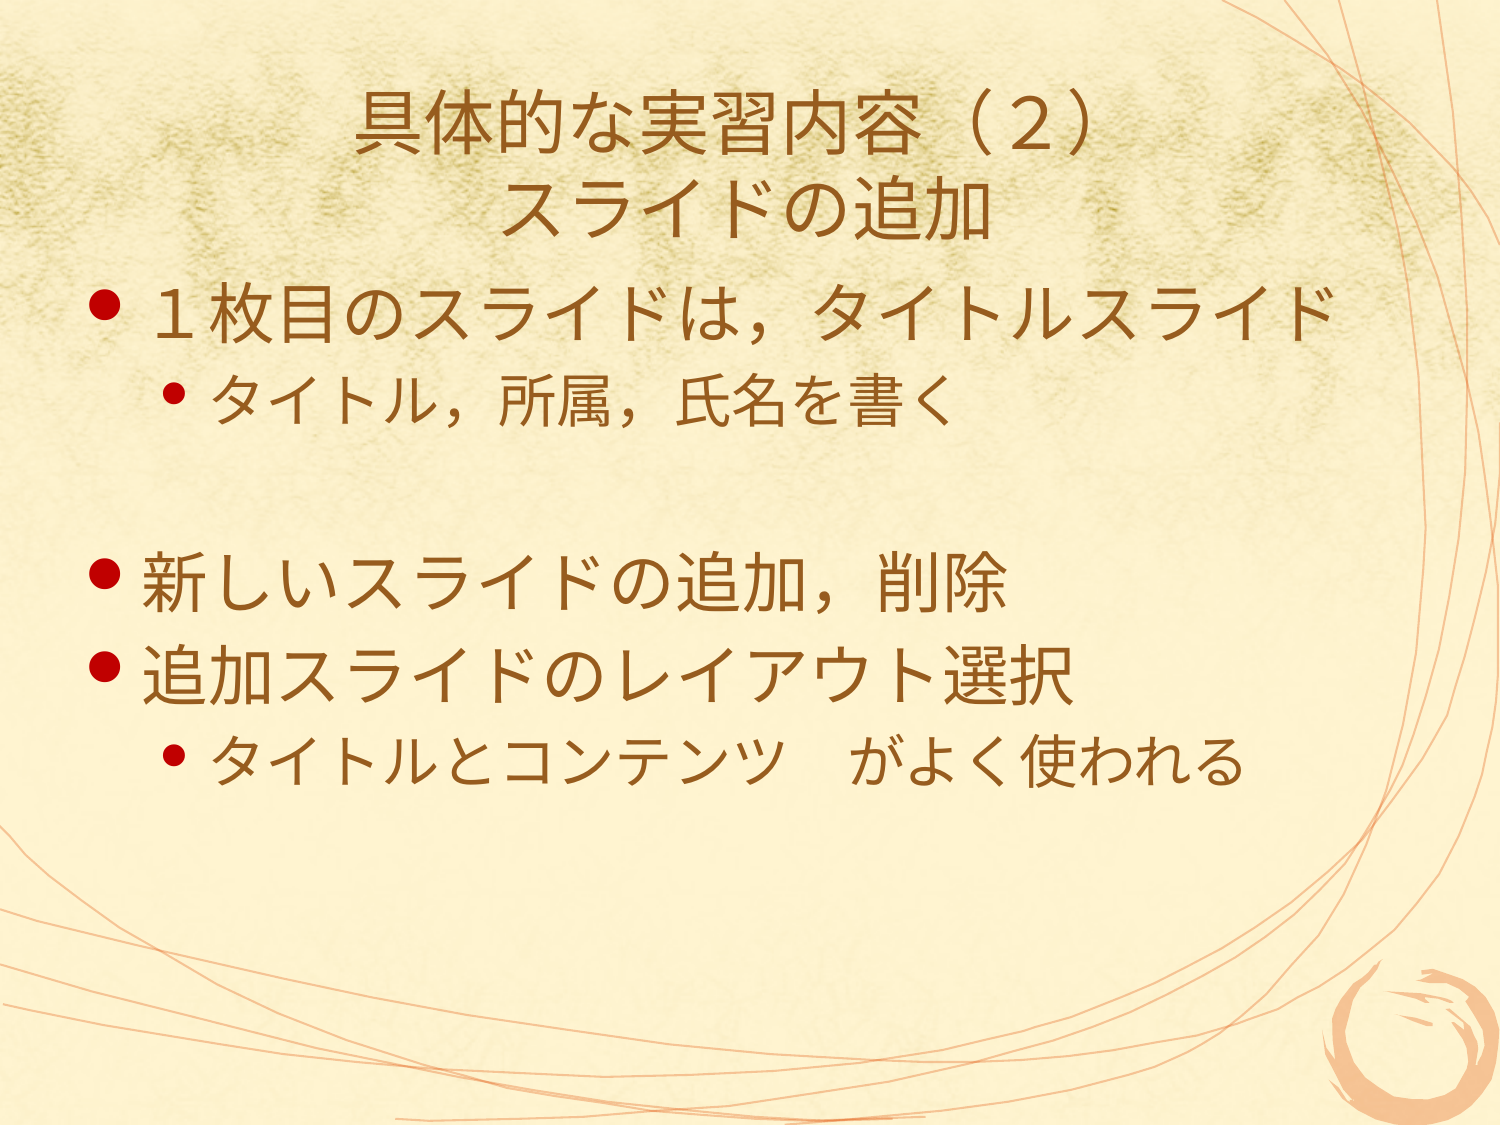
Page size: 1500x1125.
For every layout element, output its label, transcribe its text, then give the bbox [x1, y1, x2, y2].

title 具体的な実習内容（２） スライドの追加 [70, 70, 1421, 258]
list １枚目のスライドは，タイトルスライド タイトル，所属，氏名を書く 新しいスライドの追加，削除 追加スライドのレイアウト選択 タイトルとコンテンツ がよく使われる [70, 264, 1421, 1034]
